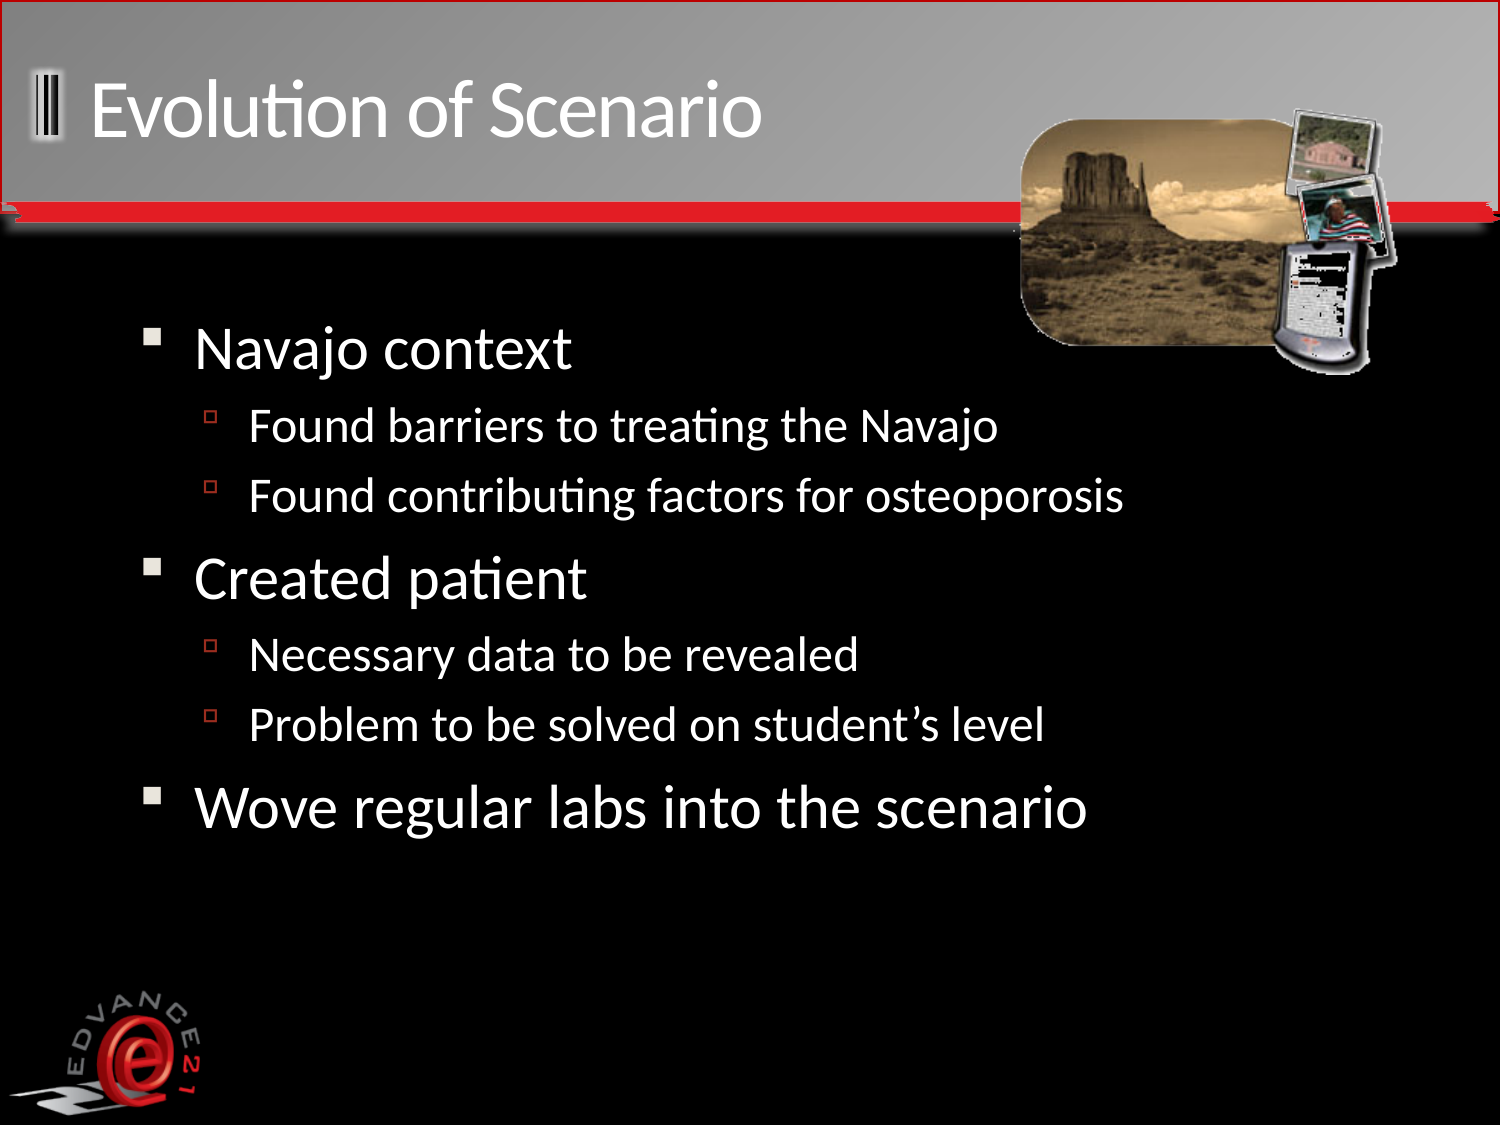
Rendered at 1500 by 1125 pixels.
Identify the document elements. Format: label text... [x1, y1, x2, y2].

picture [0, 983, 225, 1125]
picture [1012, 97, 1413, 376]
title Evolution of Scenario [75, 46, 1425, 188]
picture [0, 199, 1005, 225]
picture [1421, 199, 1500, 225]
list Navajo context Found barriers to treating the Navajo Found contributing factors for osteoporosis Created patient Necessary data to be revealed Problem to be solved on student’s level Wove regular labs into the scenario [112, 299, 1463, 1000]
